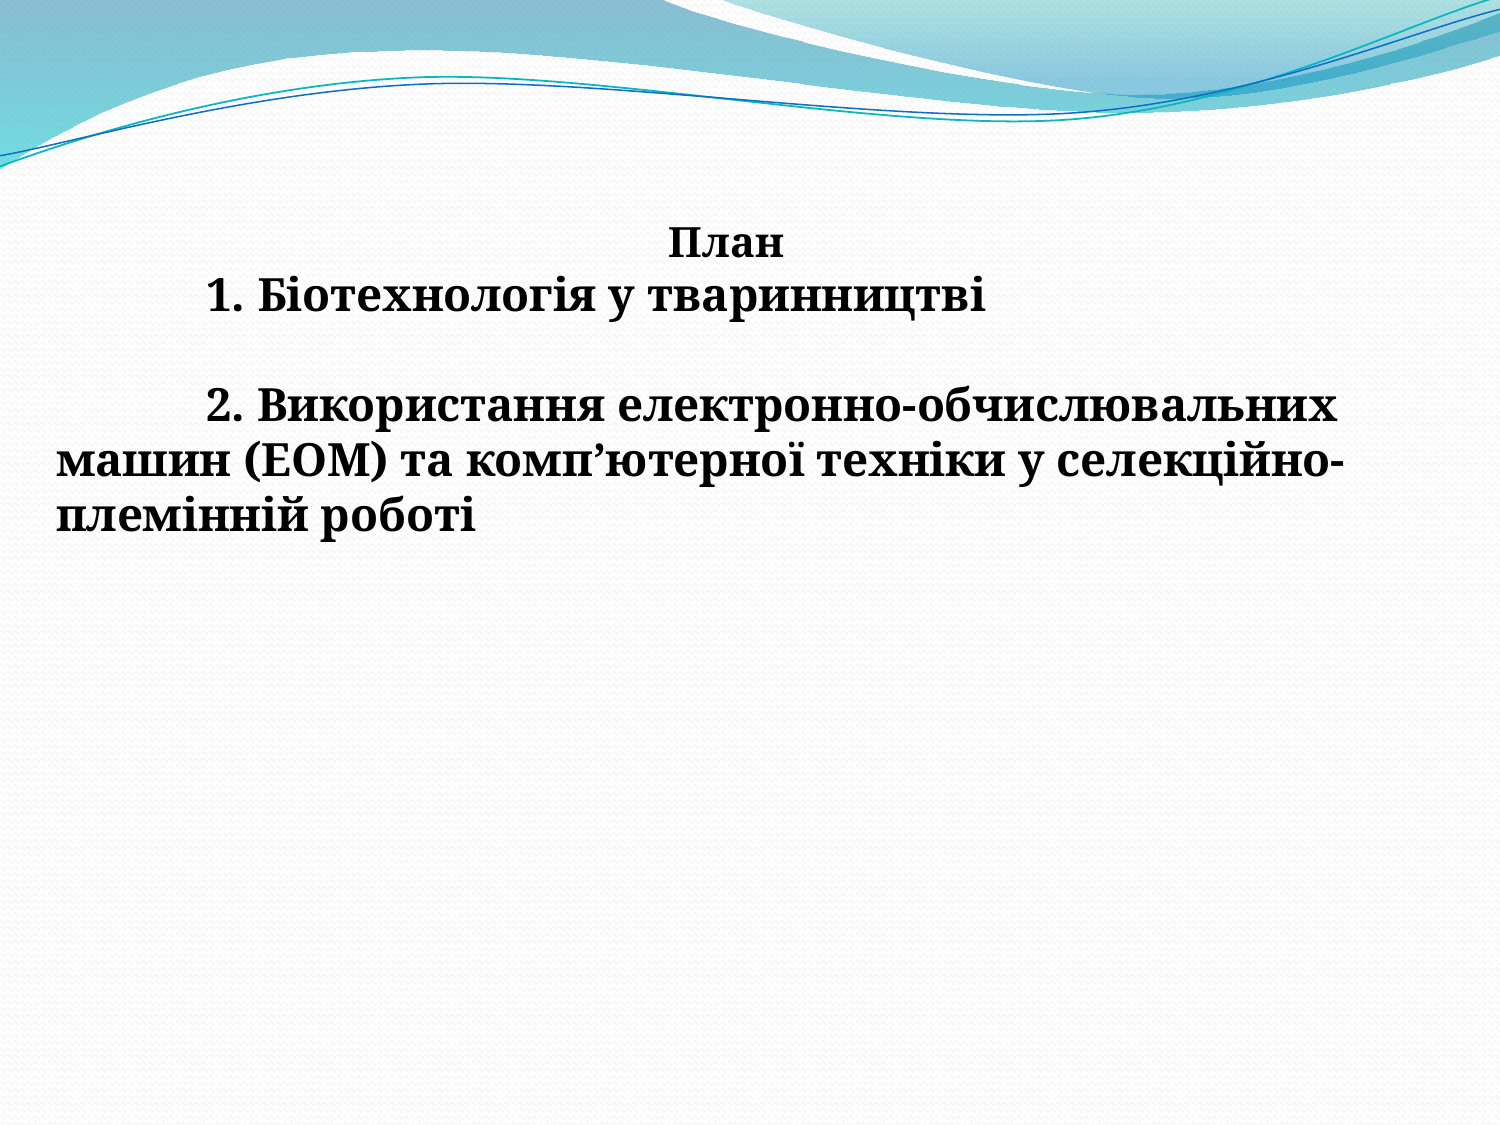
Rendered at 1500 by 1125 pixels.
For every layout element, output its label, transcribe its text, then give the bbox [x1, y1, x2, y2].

text_box План 1. Біотехнологія у тваринництві 2. Використання електронно-обчислювальних машин (ЕОМ) та комп’ютерної техніки у селекційно-племінній роботі [41, 208, 1412, 548]
